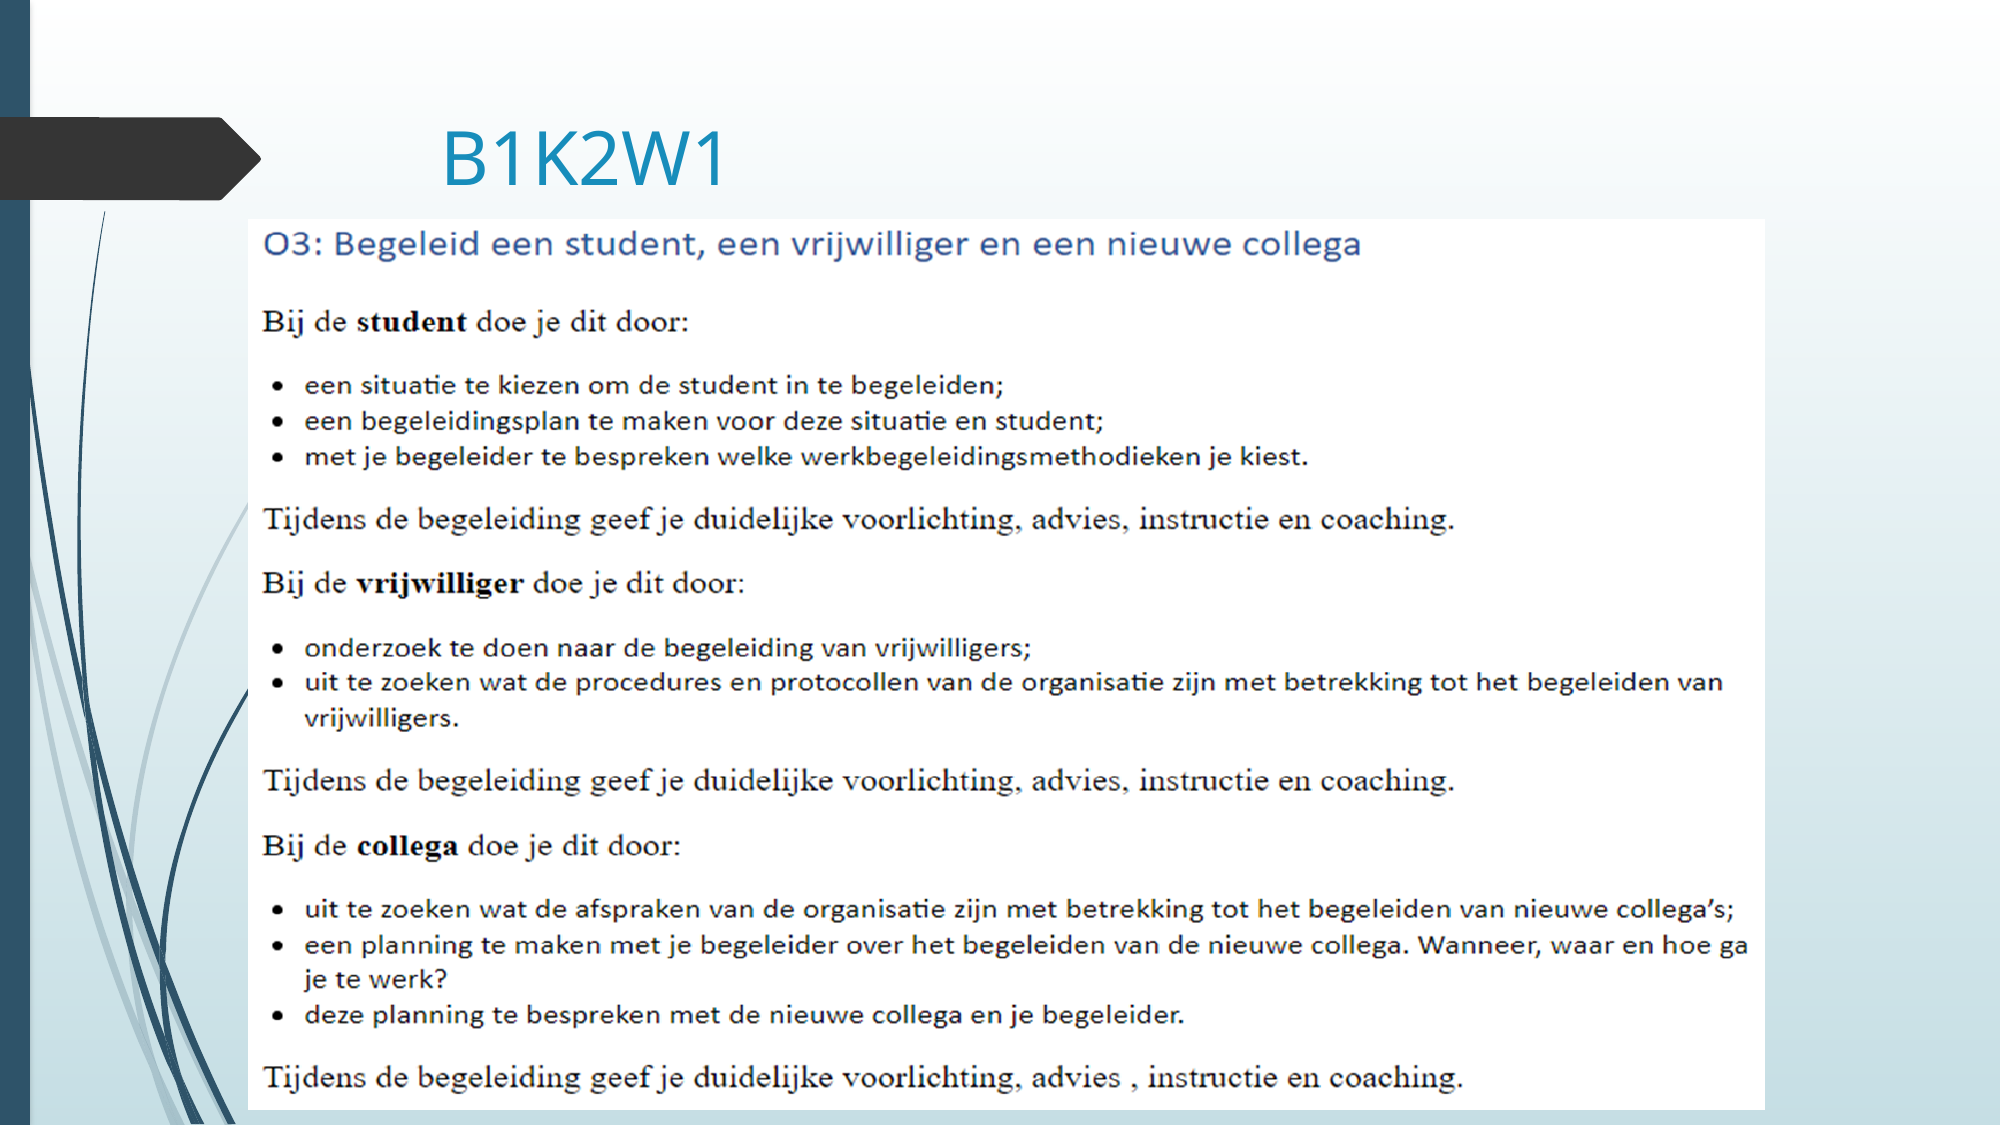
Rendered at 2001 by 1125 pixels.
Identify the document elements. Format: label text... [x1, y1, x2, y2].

picture [248, 218, 1765, 1110]
title B1K2W1 [425, 102, 1888, 313]
